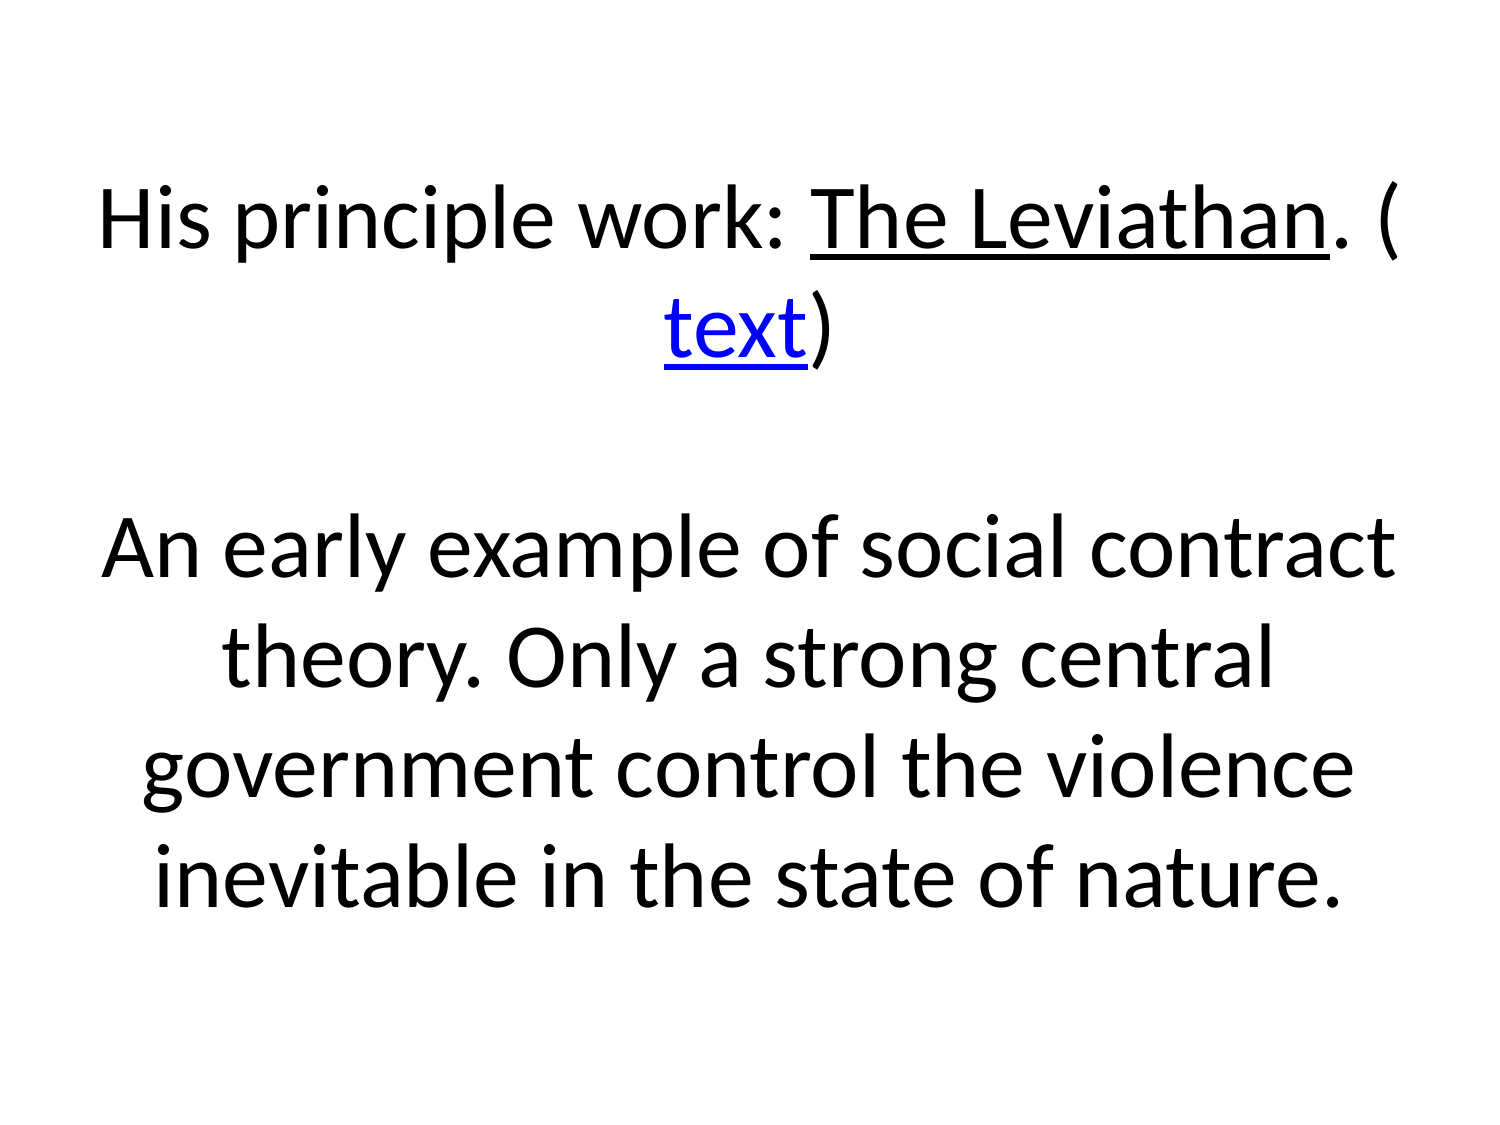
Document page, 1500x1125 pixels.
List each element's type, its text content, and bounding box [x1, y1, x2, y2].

title His principle work: The Leviathan. (text) An early example of social contract theory. Only a strong central government control the violence inevitable in the state of nature. [74, 44, 1426, 1038]
